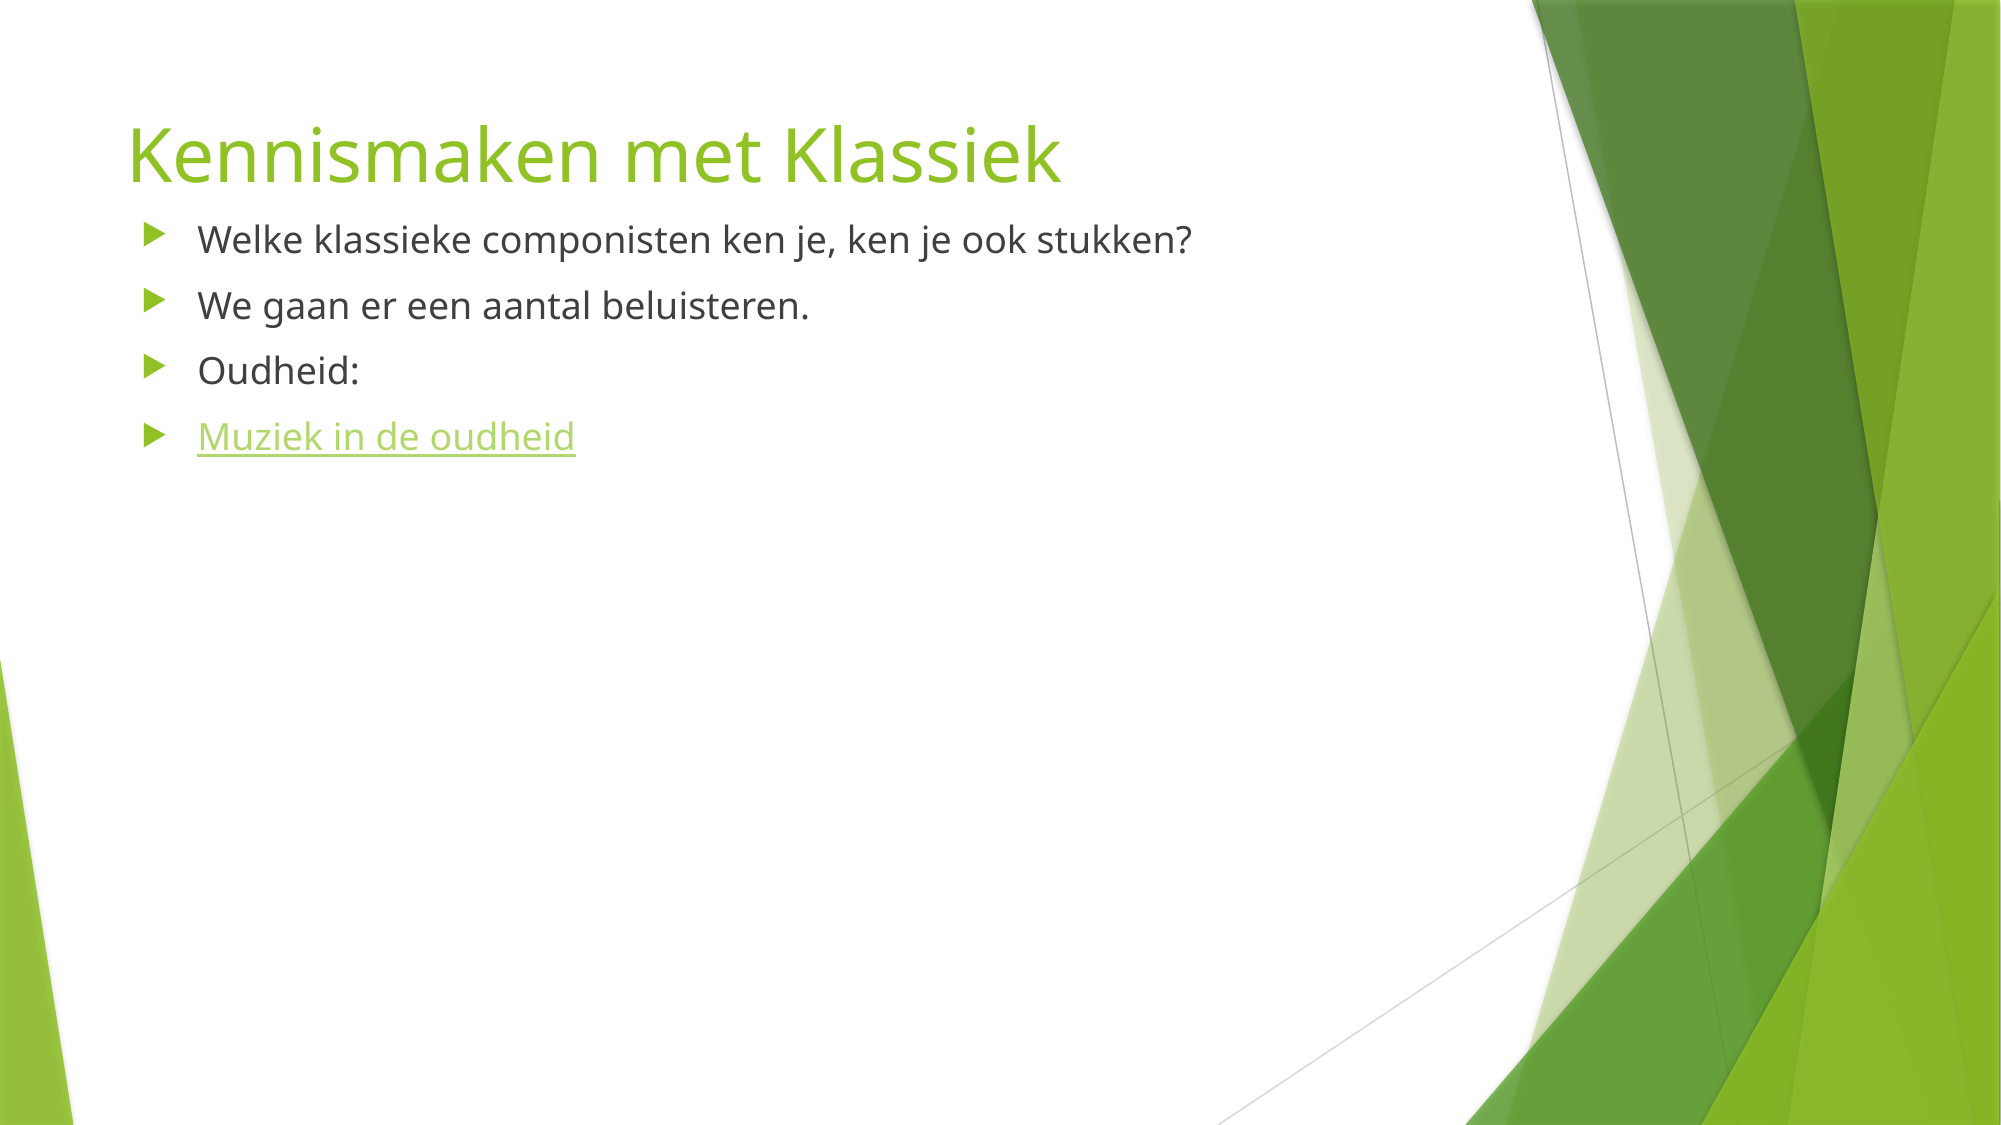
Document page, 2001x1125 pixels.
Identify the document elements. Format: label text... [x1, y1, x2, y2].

title Kennismaken met Klassiek [111, 99, 1522, 317]
list Welke klassieke componisten ken je, ken je ook stukken? We gaan er een aantal beluisteren. Oudheid: Muziek in de oudheid [126, 208, 1537, 845]
